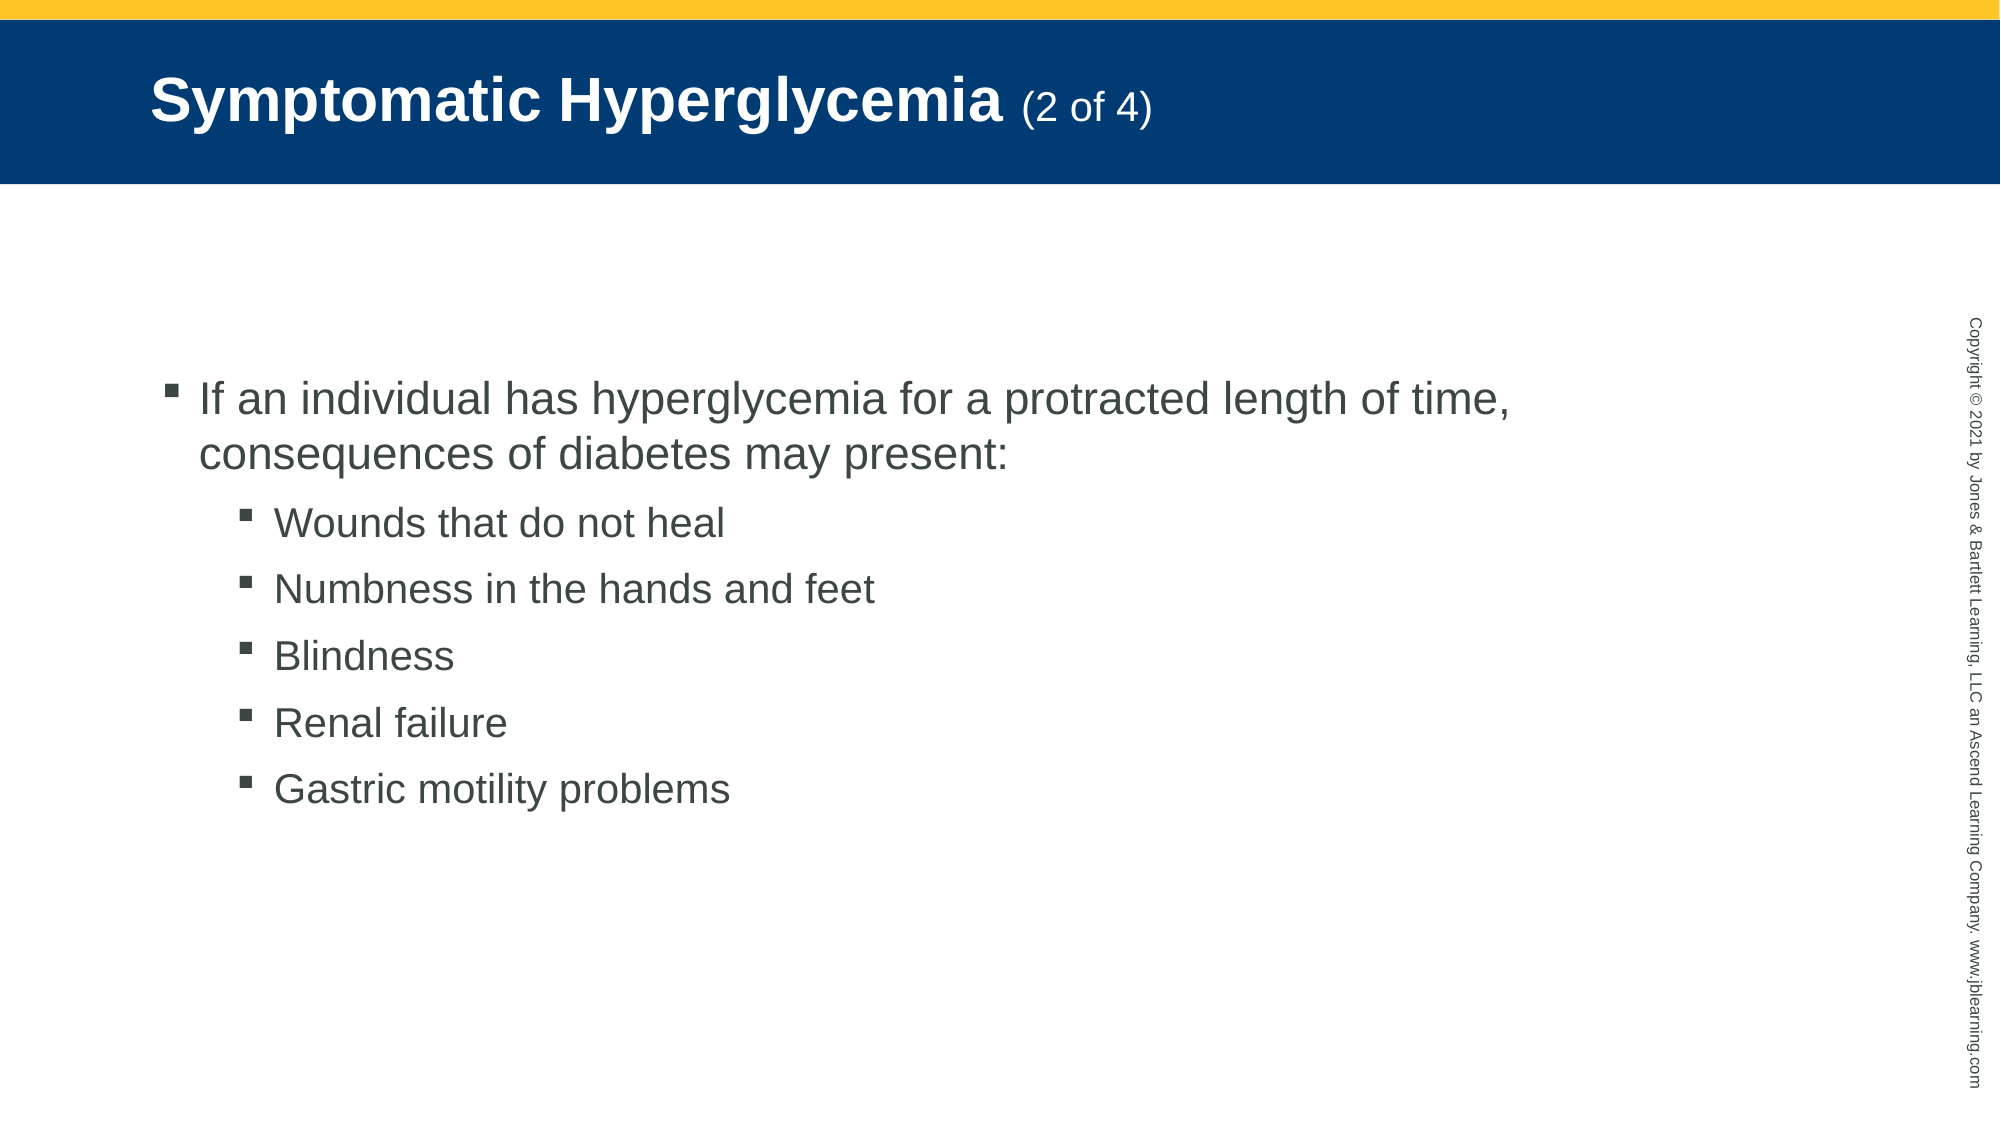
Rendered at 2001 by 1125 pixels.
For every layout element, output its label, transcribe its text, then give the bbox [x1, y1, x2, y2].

list If an individual has hyperglycemia for a protracted length of time, consequences of diabetes may present: Wounds that do not heal Numbness in the hands and feet Blindness Renal failure Gastric motility problems [146, 361, 1859, 1016]
title Symptomatic Hyperglycemia (2 of 4) [0, 19, 2000, 185]
